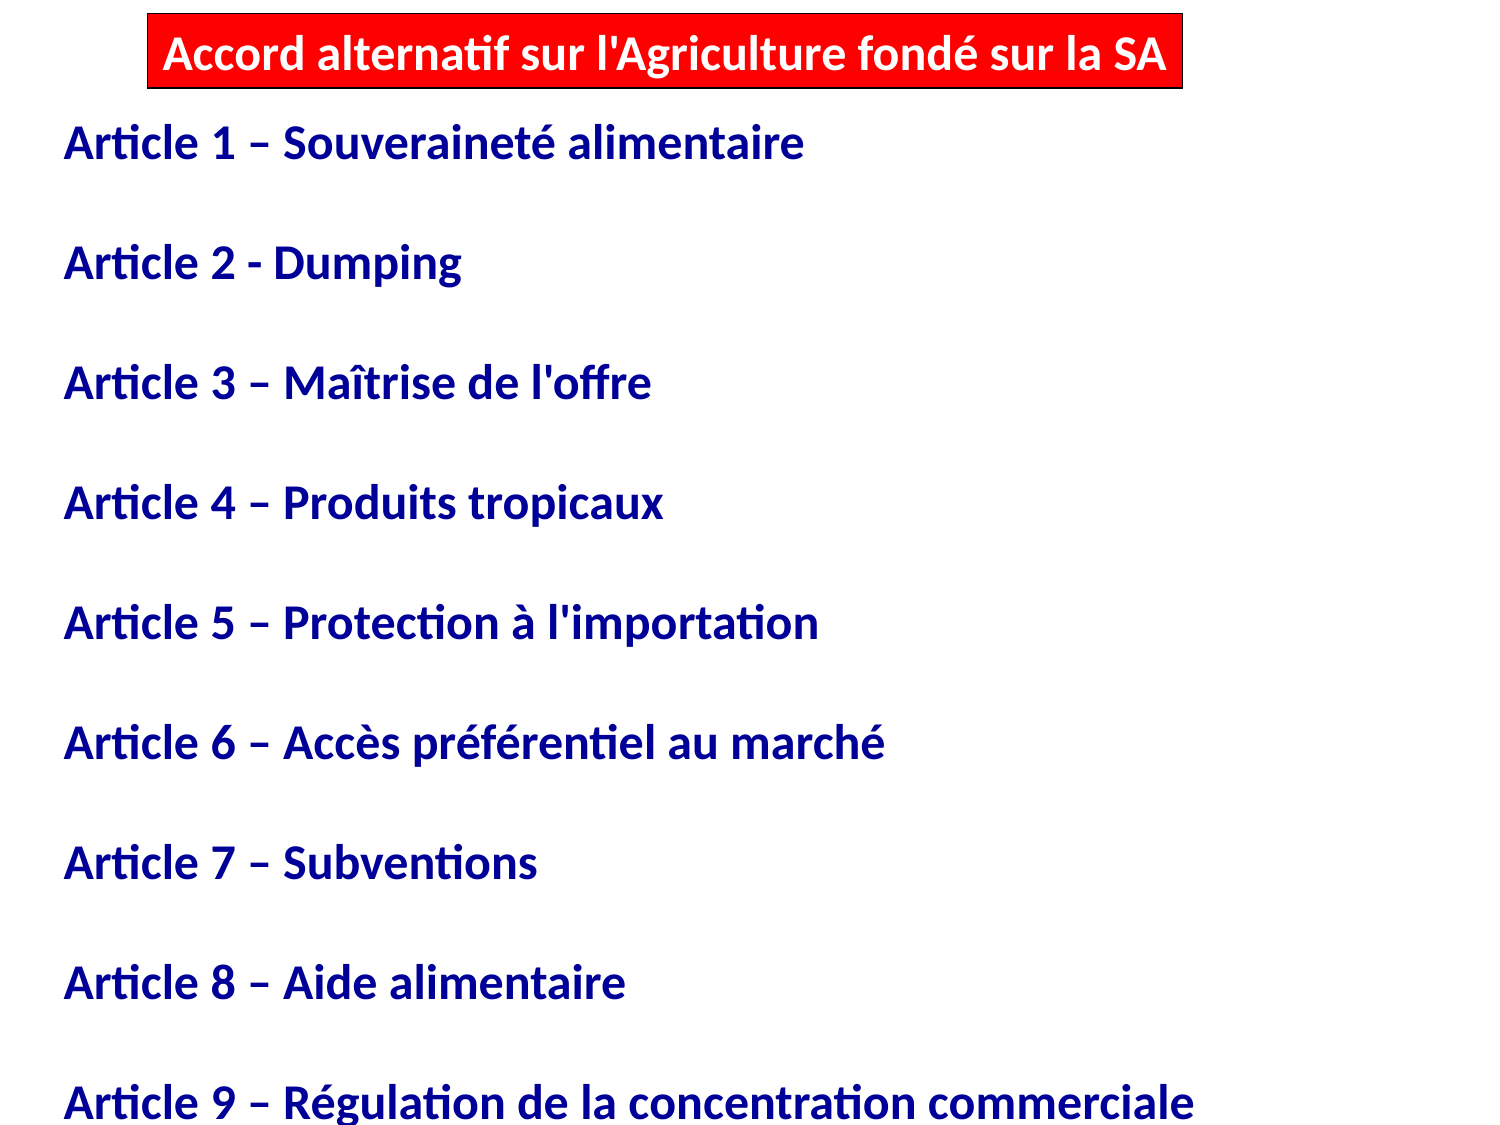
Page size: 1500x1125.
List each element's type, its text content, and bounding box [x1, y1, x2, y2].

text_box Article 1 – Souveraineté alimentaire Article 2 - Dumping Article 3 – Maîtrise de l'offre Article 4 – Produits tropicaux Article 5 – Protection à l'importation Article 6 – Accès préférentiel au marché Article 7 – Subventions Article 8 – Aide alimentaire Article 9 – Régulation de la concentration commerciale [48, 101, 1211, 1125]
text_box Accord alternatif sur l'Agriculture fondé sur la SA [147, 13, 1183, 89]
